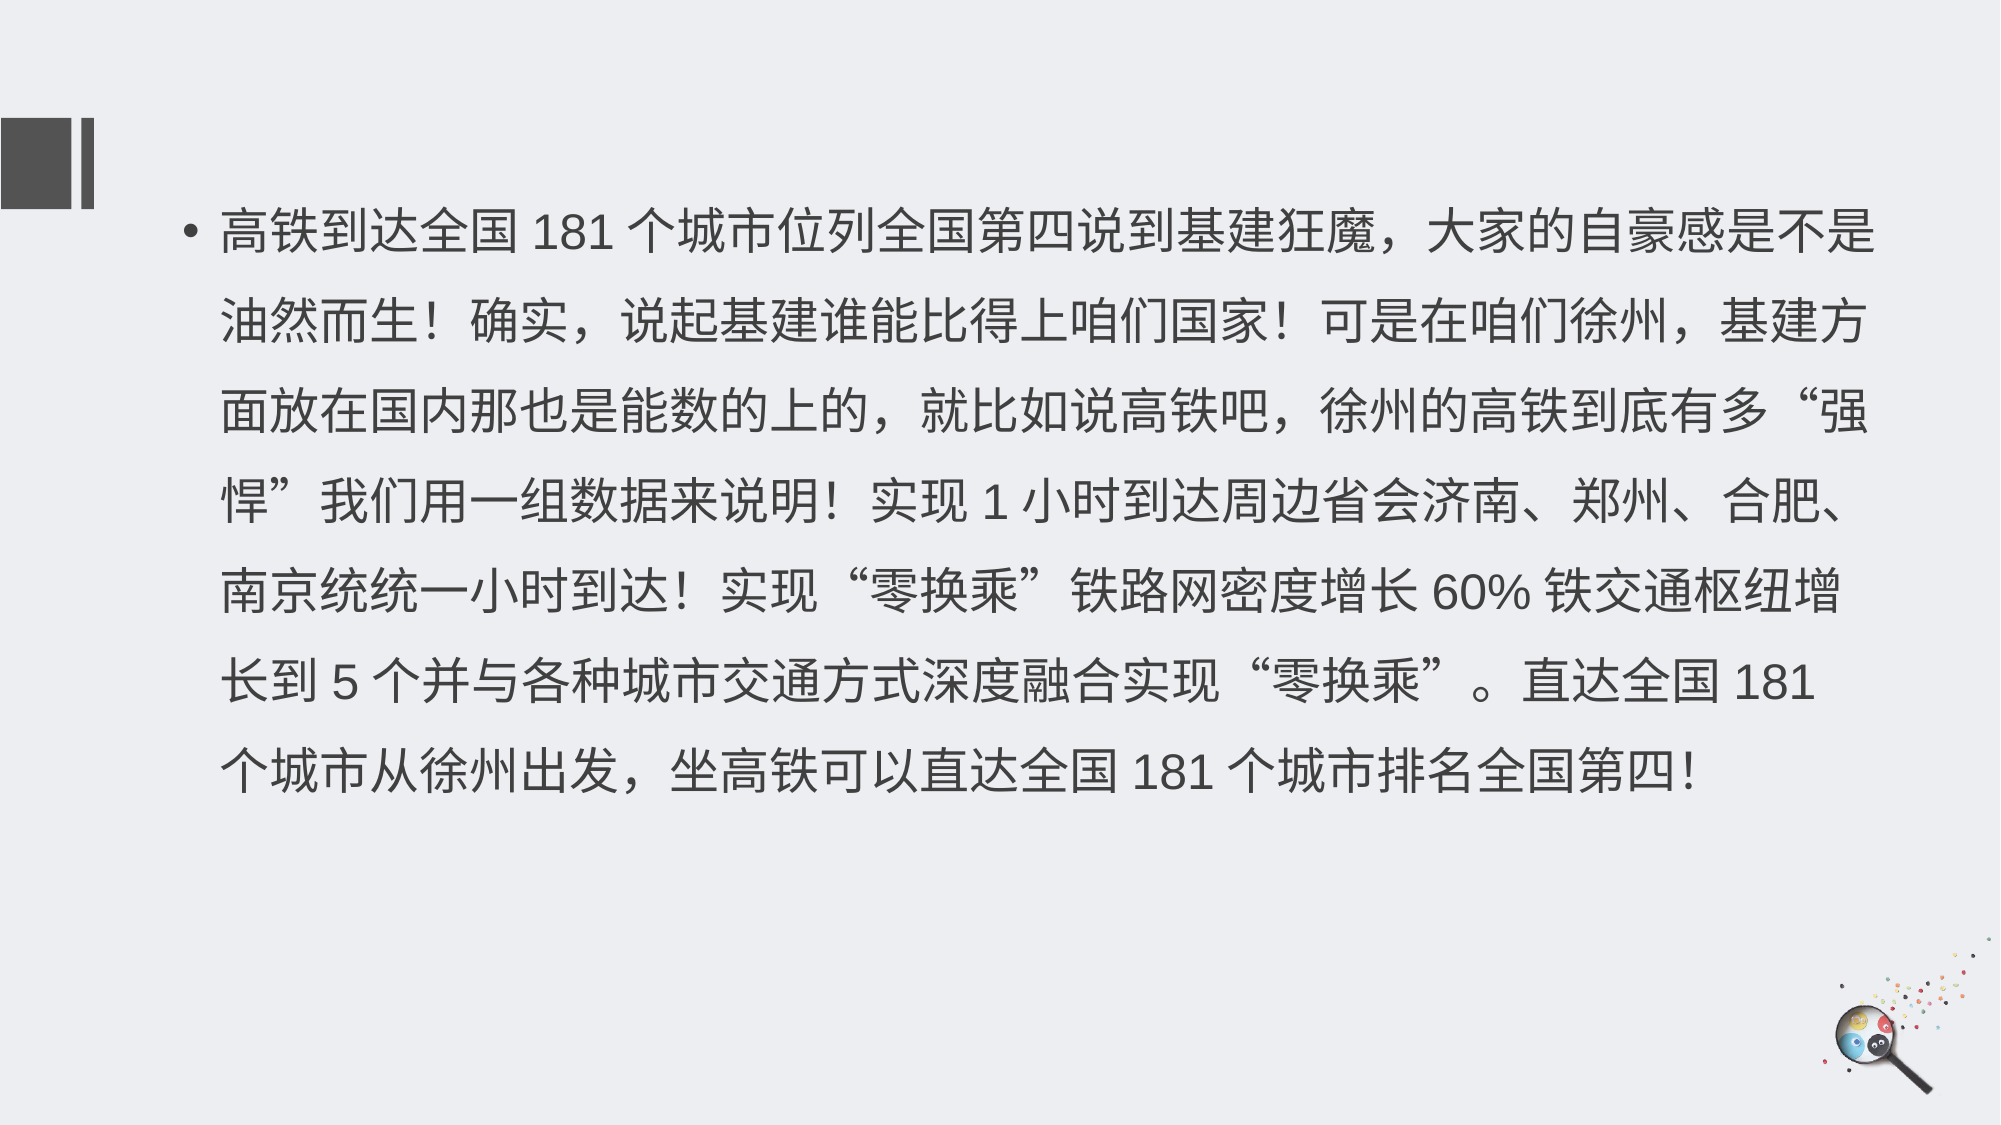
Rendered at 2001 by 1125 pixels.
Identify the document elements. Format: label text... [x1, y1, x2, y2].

picture [1893, 932, 1993, 1103]
list 高铁到达全国181个城市位列全国第四说到基建狂魔，大家的自豪感是不是油然而生！确实，说起基建谁能比得上咱们国家！可是在咱们徐州，基建方面放在国内那也是能数的上的，就比如说高铁吧，徐州的高铁到底有多“强悍”我们用一组数据来说明！实现1小时到达周边省会济南、郑州、合肥、南京统统一小时到达！实现“零换乘”铁路网密度增长60%铁交通枢纽增长到5个并与各种城市交通方式深度融合实现“零换乘”。直达全国181个城市从徐州出发，坐高铁可以直达全国181个城市排名全国第四！ [167, 162, 1893, 1116]
